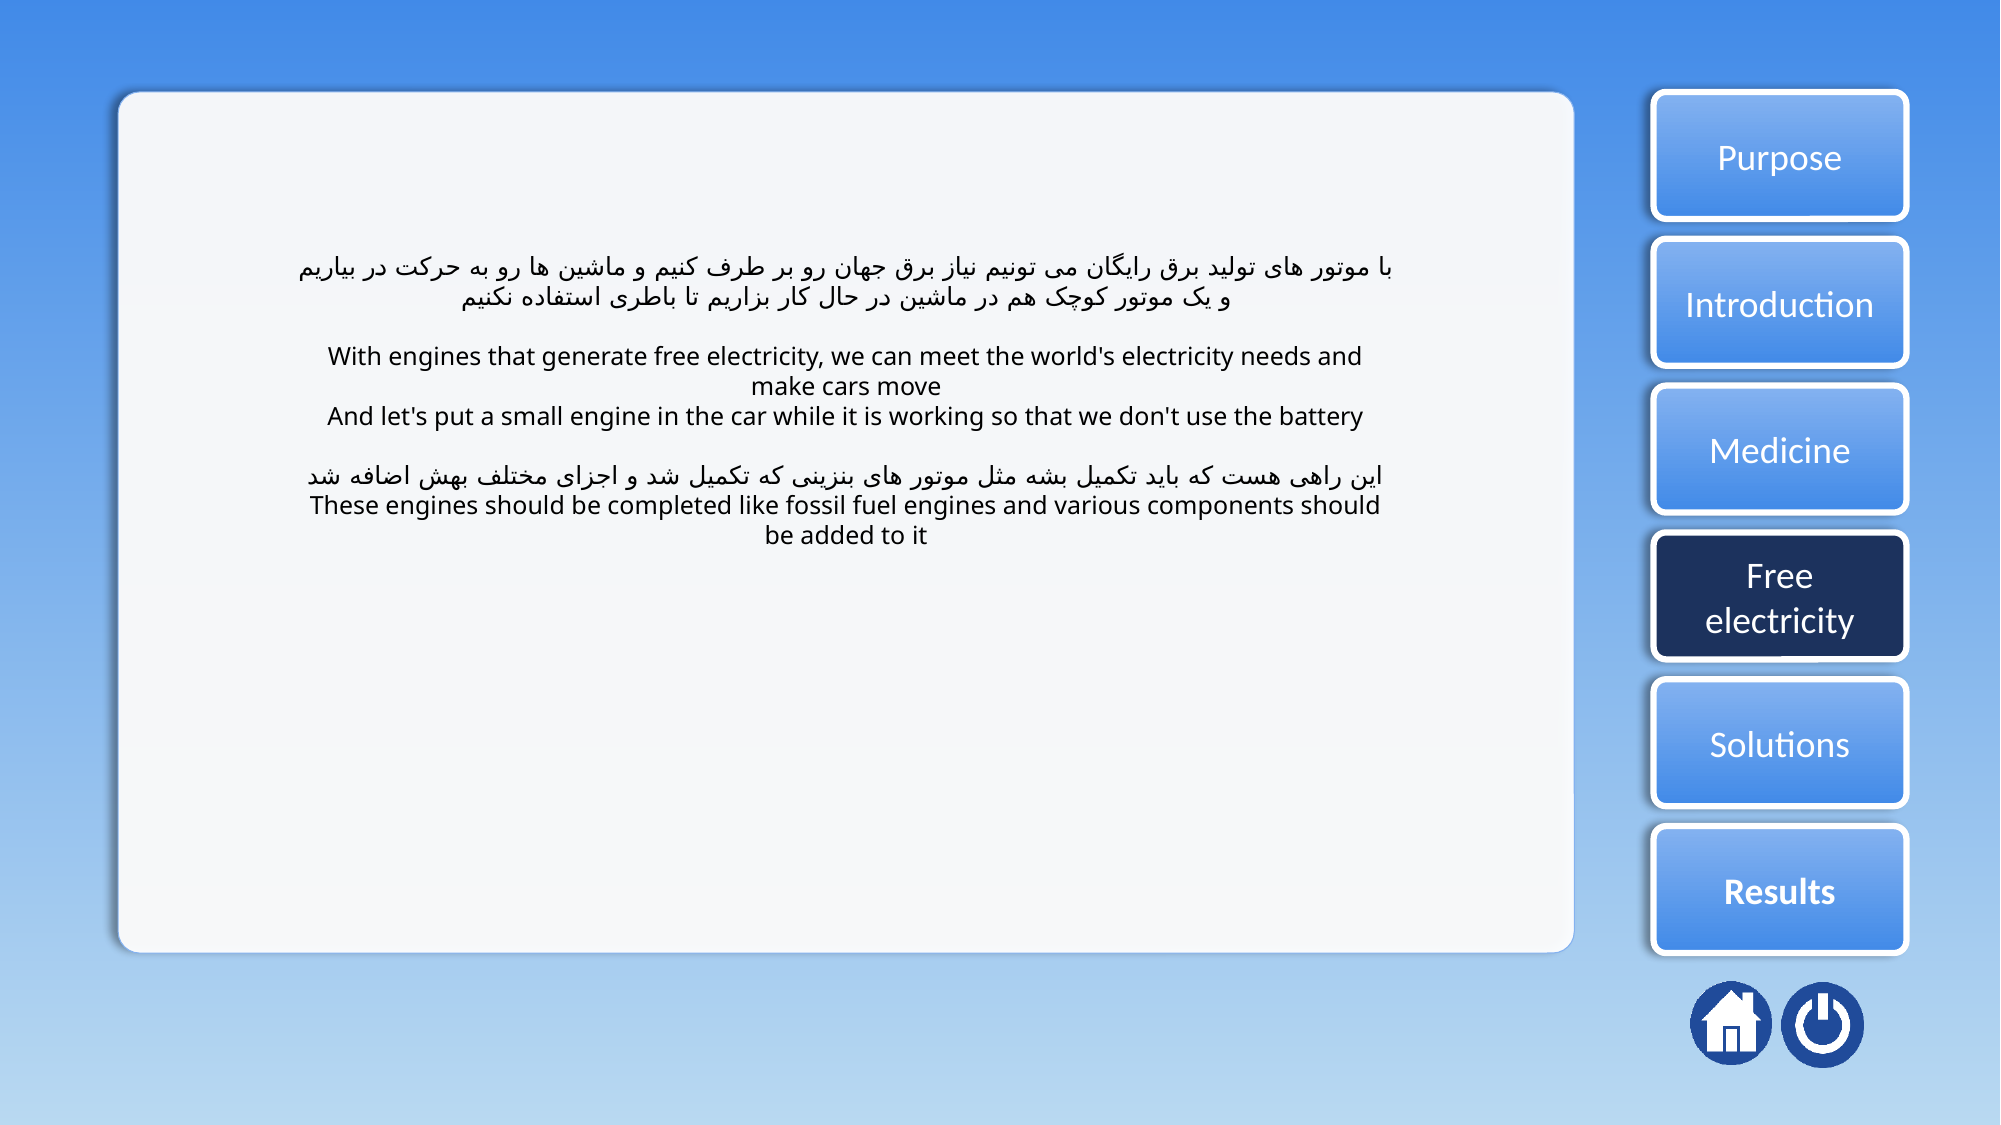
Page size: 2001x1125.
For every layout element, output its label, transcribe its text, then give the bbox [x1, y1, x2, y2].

text_box Purpose [1652, 90, 1908, 220]
text_box Free electricity [1652, 531, 1908, 661]
text_box Results [1652, 825, 1908, 955]
text_box با موتور های تولید برق رایگان می تونیم نیاز برق جهان رو بر طرف کنیم و ماشین ها رو به حرکت در بیاریم و یک موتور کوچک هم در ماشین در حال کار بزاریم تا باطری استفاده نکنیم With engines that generate free electricity, we can meet the world's electricity needs and make cars move And let's put a small engine in the car while it is working so that we don't use the battery این راهی هست که باید تکمیل بشه مثل موتور های بنزینی که تکمیل شد و اجزای مختلف بهش اضافه شد These engines should be completed like fossil fuel engines and various components should be added to it [278, 242, 1414, 557]
text_box Medicine [1652, 384, 1908, 514]
text_box Solutions [1652, 678, 1908, 808]
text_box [1780, 982, 1864, 1068]
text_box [1690, 981, 1771, 1065]
text_box [117, 90, 1576, 955]
text_box Introduction [1652, 237, 1908, 367]
text_box [0, 0, 2000, 1125]
